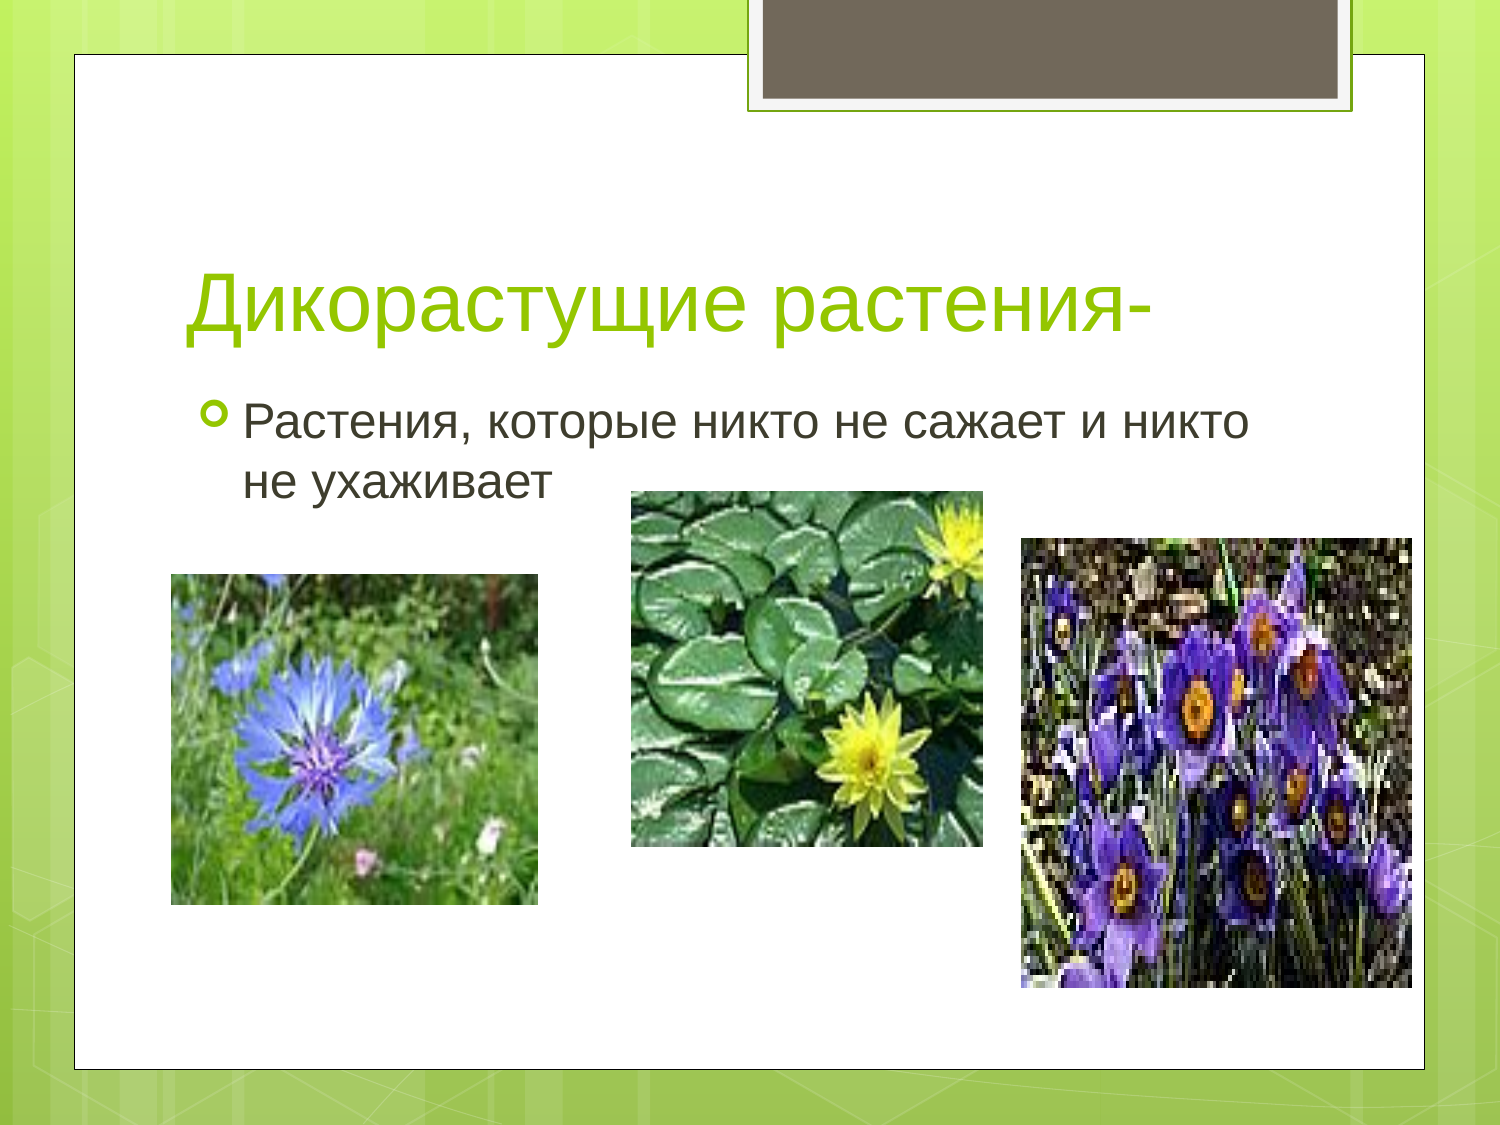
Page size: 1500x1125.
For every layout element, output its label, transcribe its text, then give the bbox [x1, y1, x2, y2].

list Растения, которые никто не сажает и никто не ухаживает [170, 380, 1284, 957]
picture [631, 491, 983, 847]
picture [170, 573, 538, 906]
picture [1021, 538, 1412, 988]
title Дикорастущие растения- [170, 168, 1324, 357]
